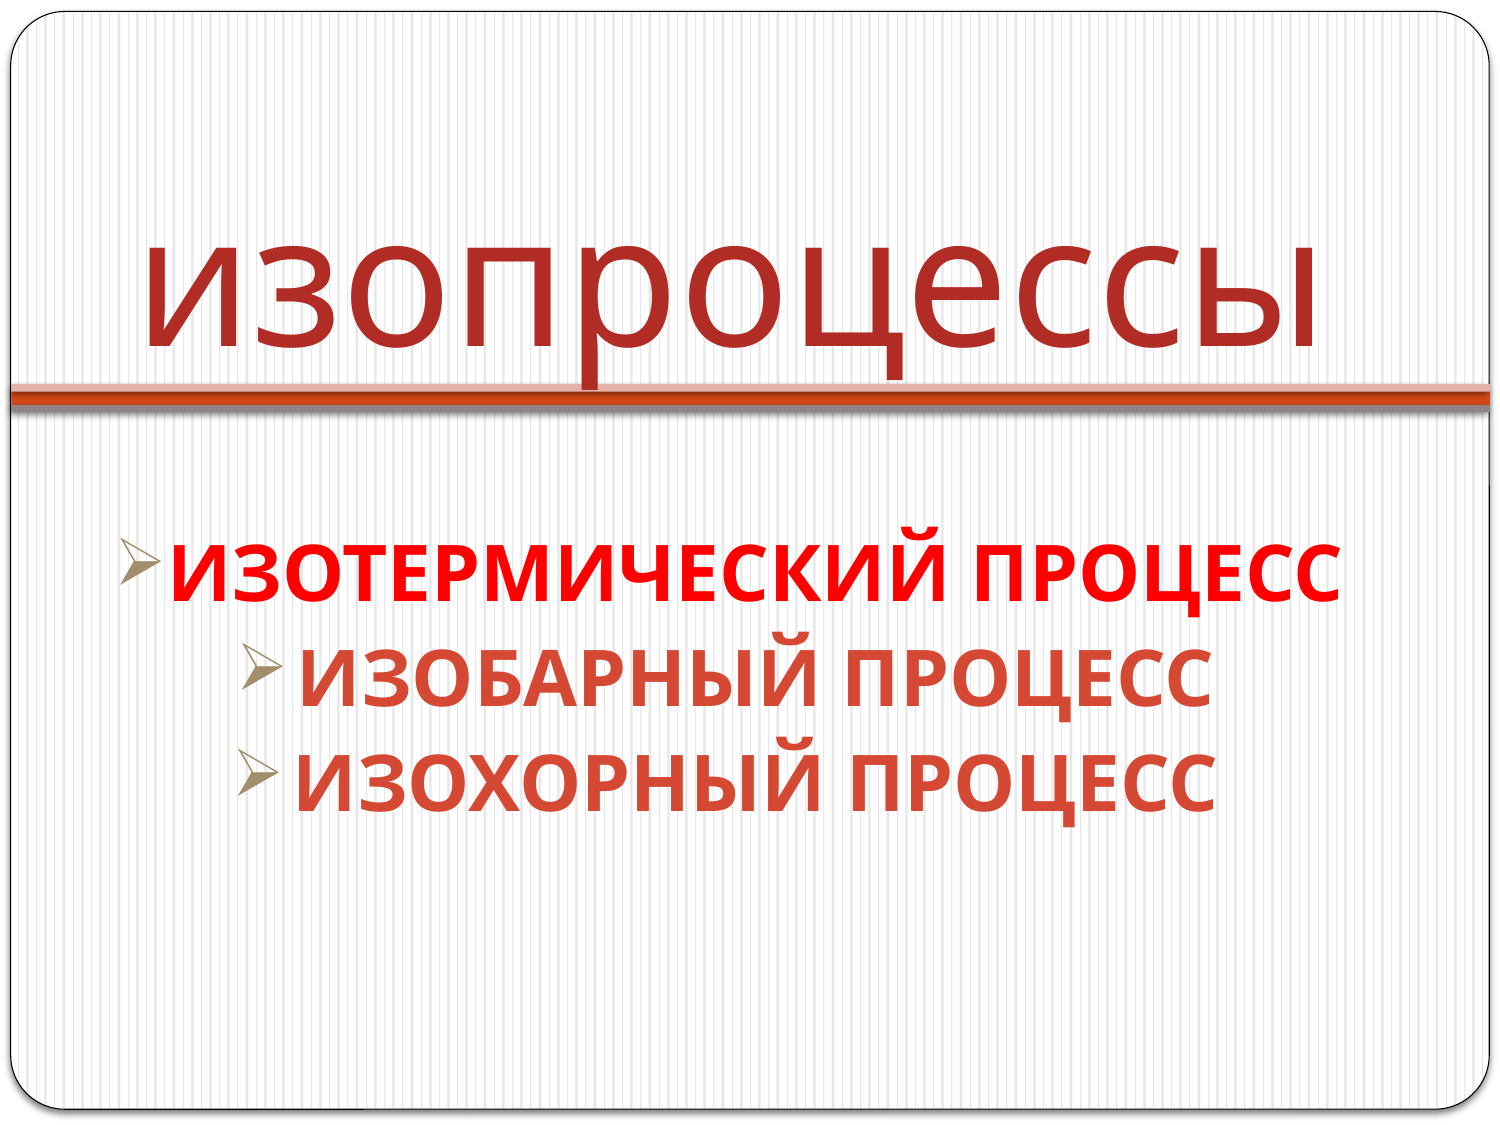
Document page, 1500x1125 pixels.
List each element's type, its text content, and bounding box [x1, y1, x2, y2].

title изопроцессы [93, 140, 1369, 399]
list Изотермический процесс Изобарный процесс Изохорный процесс [93, 515, 1369, 928]
